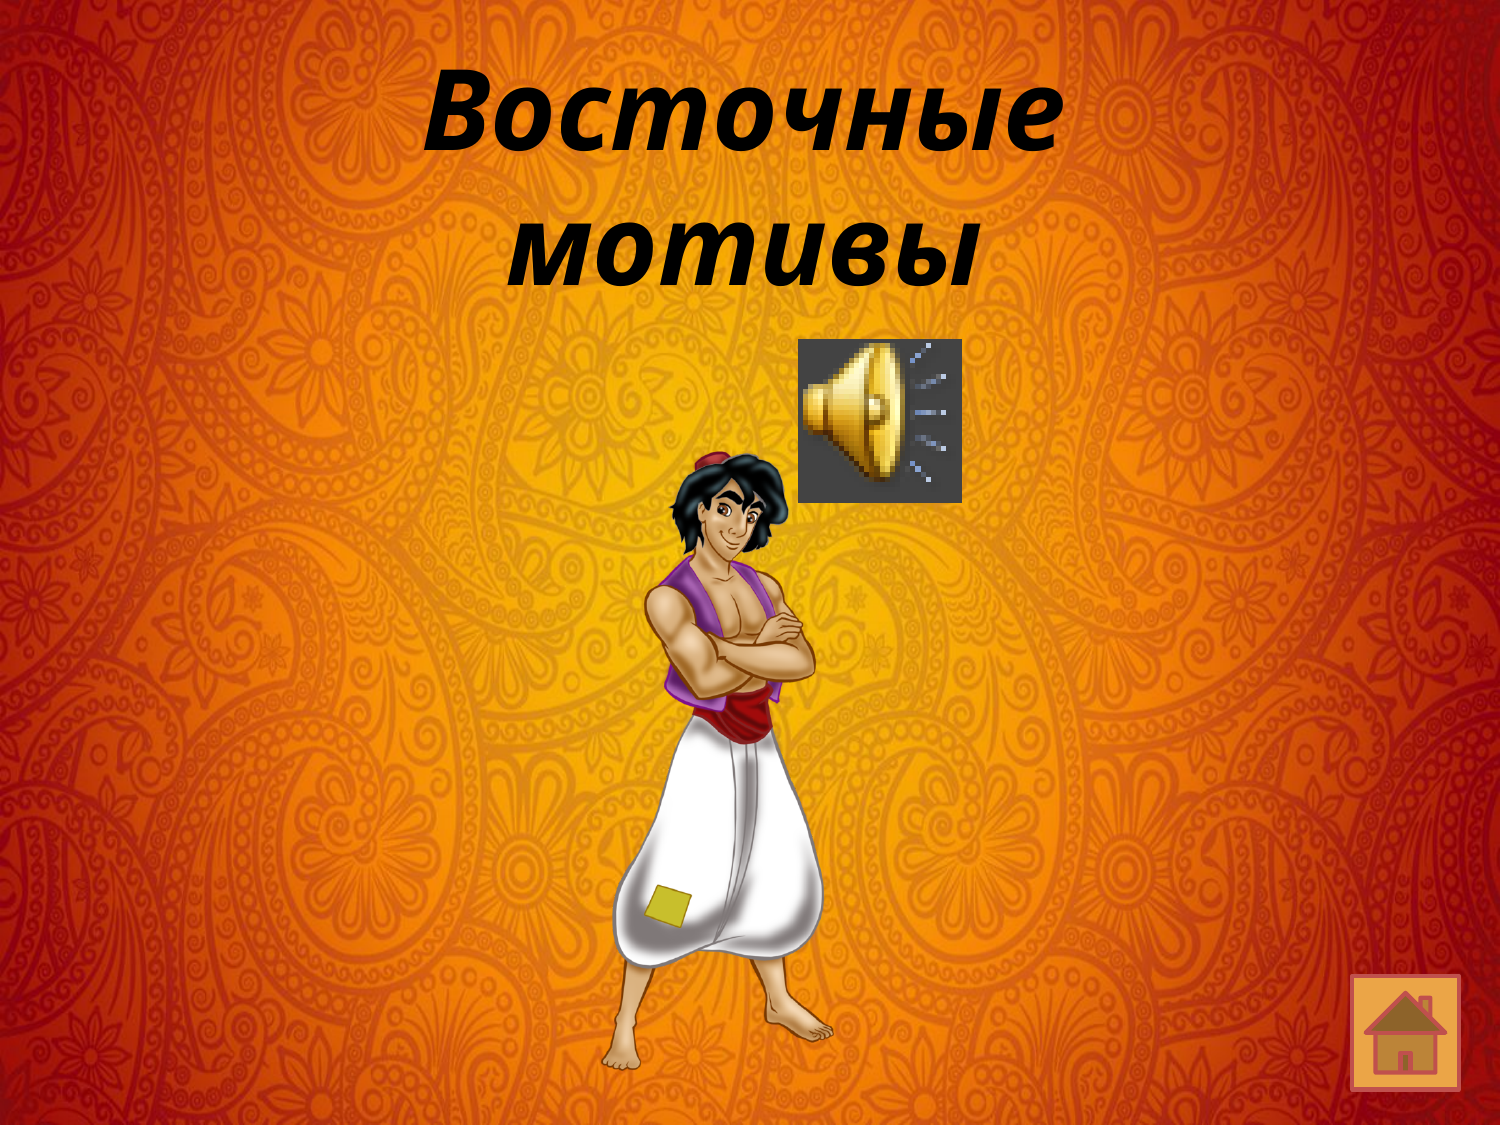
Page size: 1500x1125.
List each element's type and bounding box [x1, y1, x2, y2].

picture [489, 337, 963, 1077]
list [0, 0, 1500, 1125]
